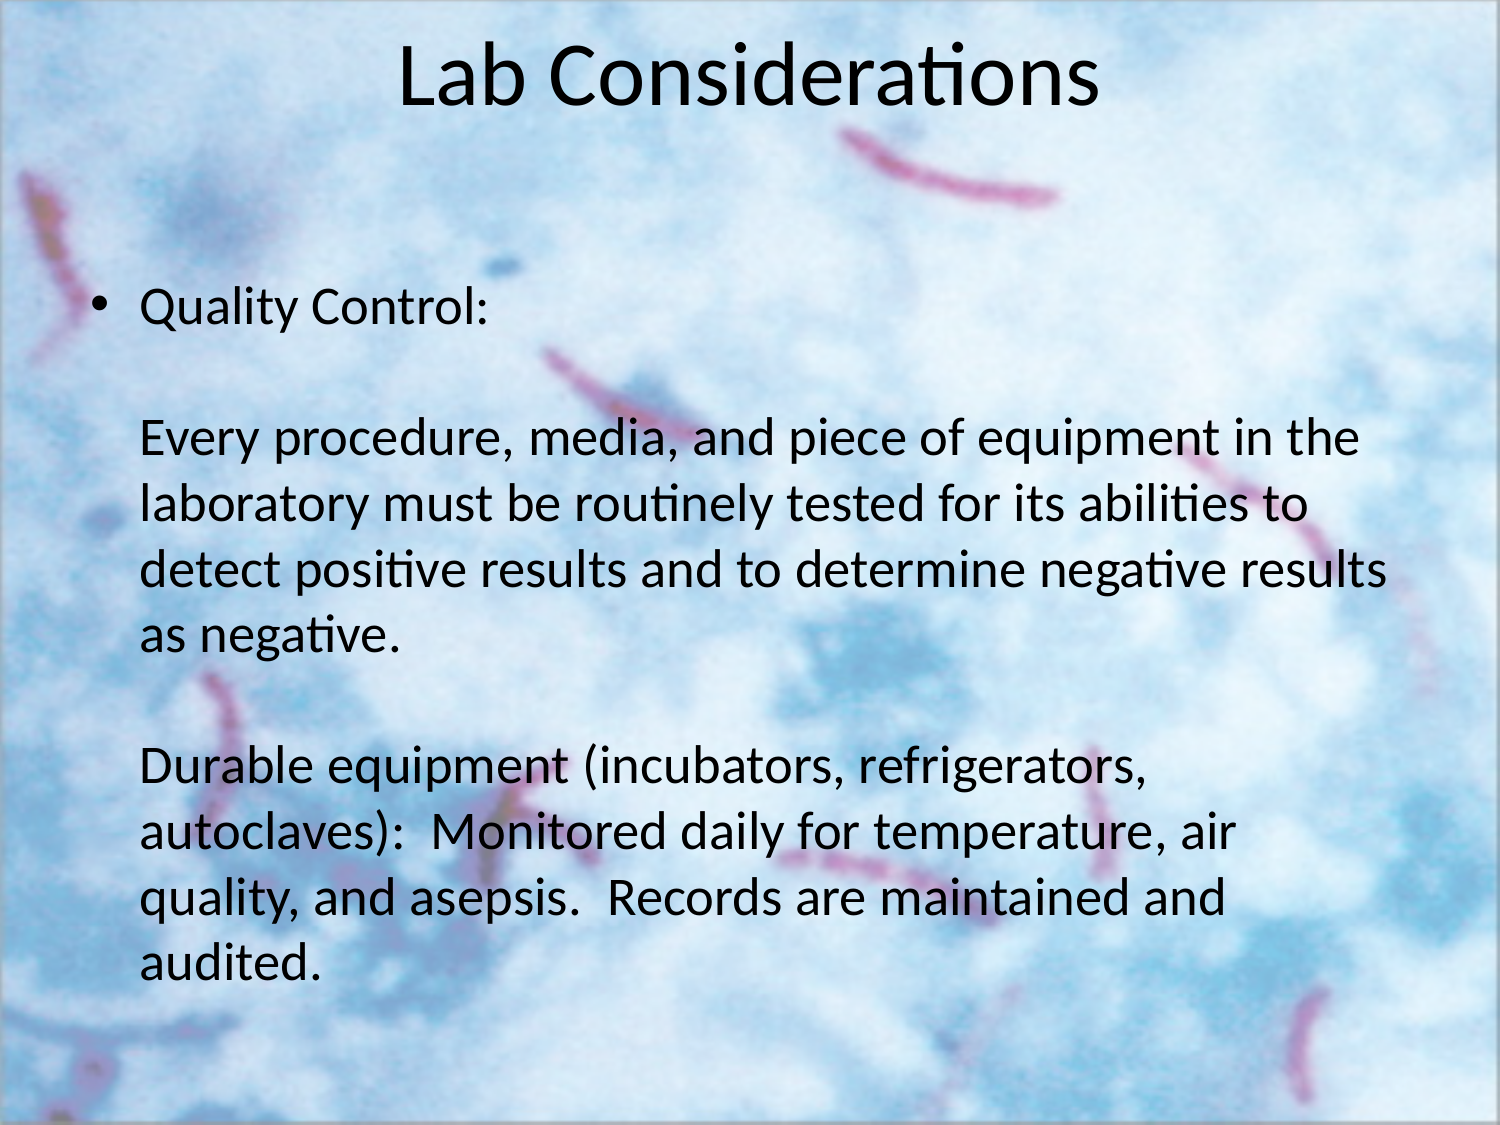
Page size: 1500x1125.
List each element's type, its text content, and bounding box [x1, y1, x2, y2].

title Lab Considerations [75, 0, 1425, 163]
list Quality Control: Every procedure, media, and piece of equipment in the laboratory must be routinely tested for its abilities to detect positive results and to determine negative results as negative. Durable equipment (incubators, refrigerators, autoclaves): Monitored daily for temperature, air quality, and asepsis. Records are maintained and audited. [75, 262, 1425, 1005]
